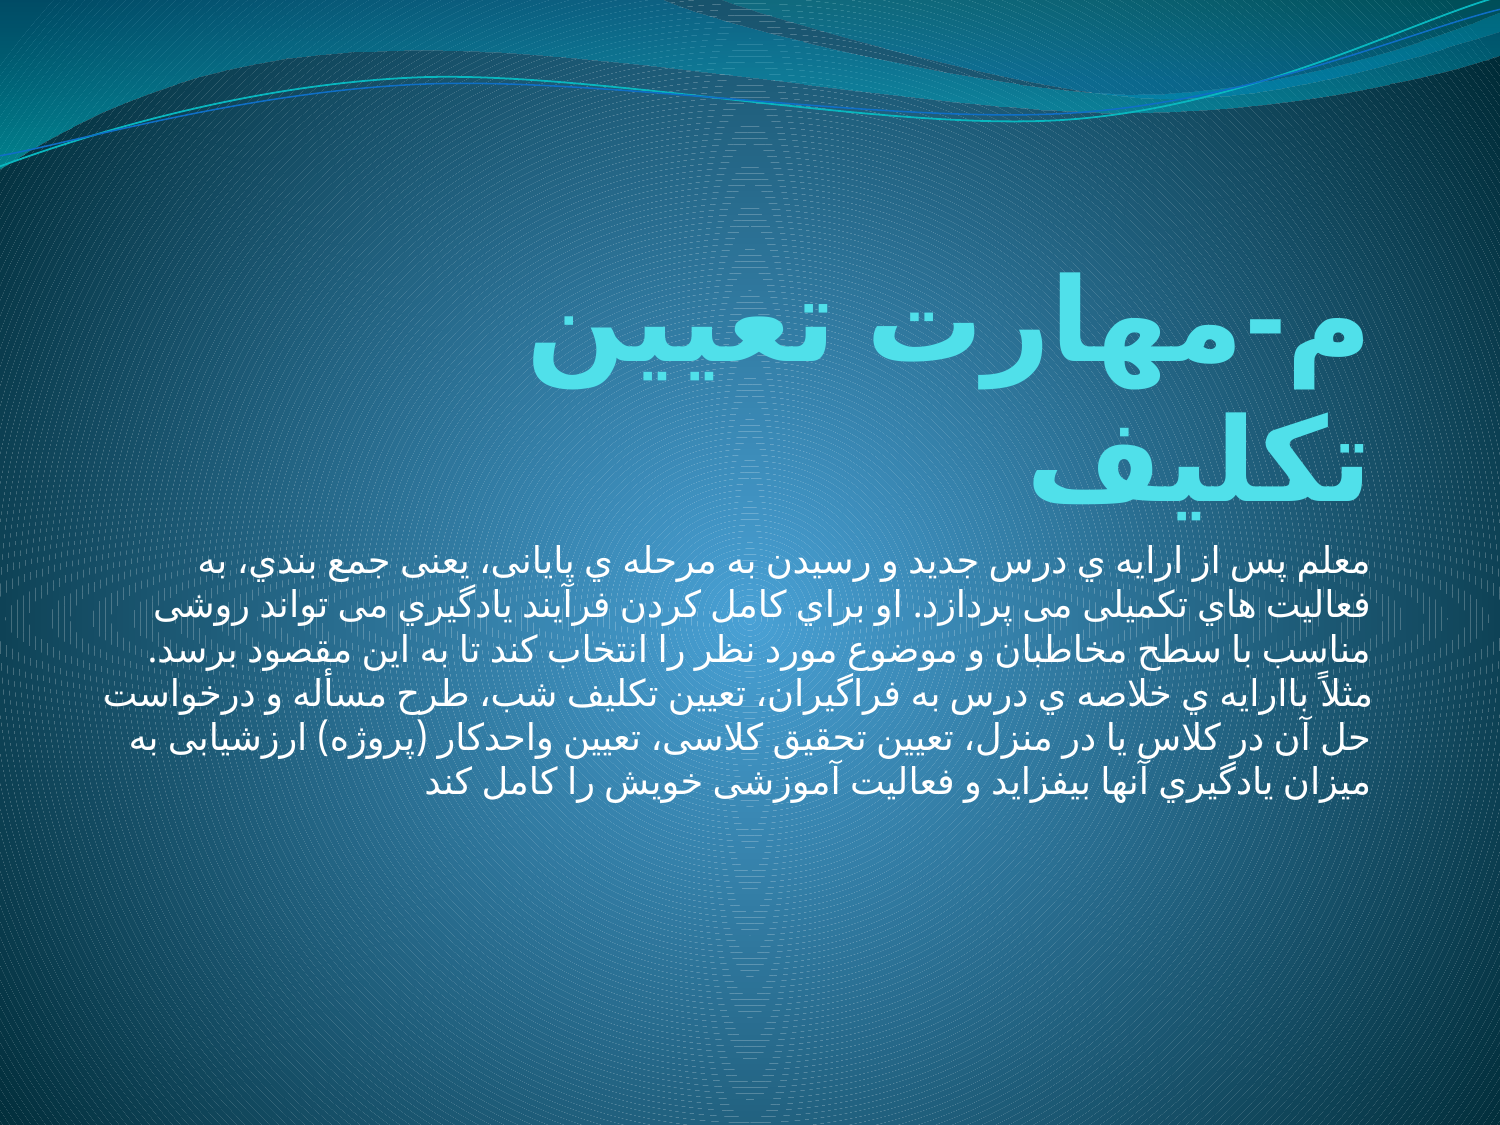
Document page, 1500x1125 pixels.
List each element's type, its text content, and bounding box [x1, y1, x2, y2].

title م-مهارت تعیین تکلیف [87, 224, 1376, 525]
subtitle معلم پس از ارایه ي درس جدید و رسیدن به مرحله ي پایانی، یعنی جمع بندي، به فعالیت هاي تکمیلی می پردازد. او براي کامل کردن فرآیند یادگیري می تواند روشی مناسب با سطح مخاطبان و موضوع مورد نظر را انتخاب کند تا به این مقصود برسد. مثلاً باارایه ي خلاصه ي درس به فراگیران، تعیین تکلیف شب، طرح مسأله و درخواست حل آن در کلاس یا در منزل، تعیین تحقیق کلاسی، تعیین واحدکار (پروژه) ارزشیابی به میزان یادگیري آنها بیفزاید و فعالیت آموزشی خویش را کامل کند [87, 529, 1376, 818]
